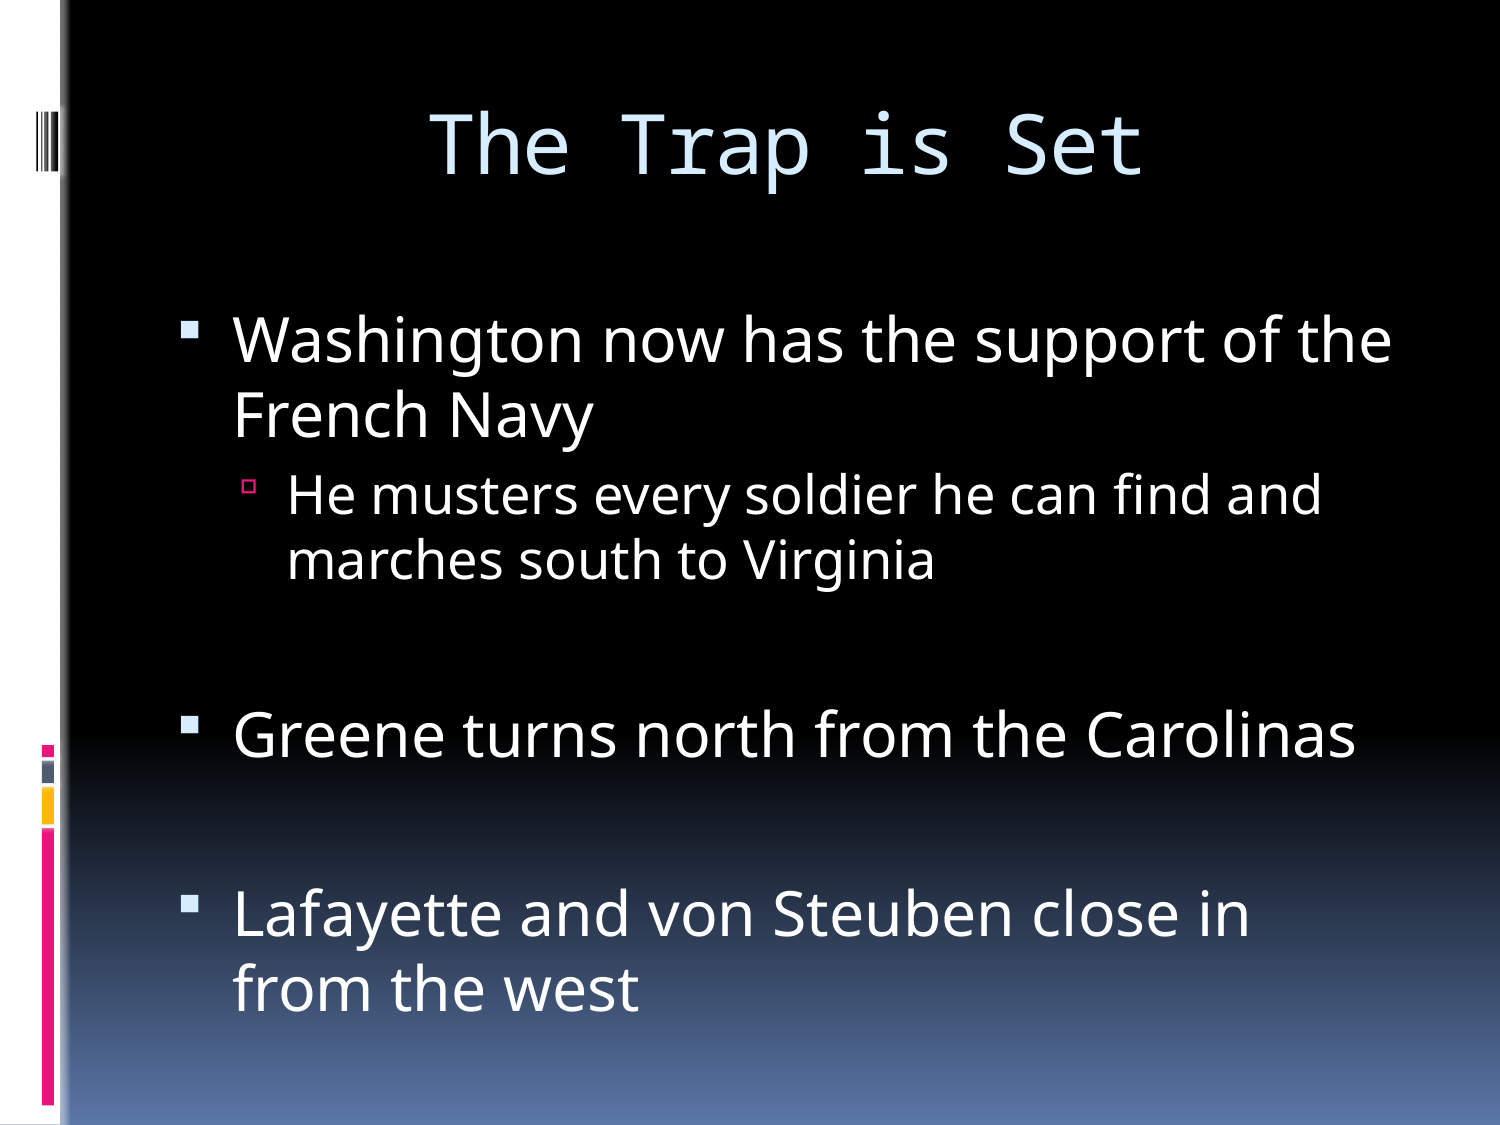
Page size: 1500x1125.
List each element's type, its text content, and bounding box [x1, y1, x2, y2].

list Washington now has the support of the French Navy He musters every soldier he can find and marches south to Virginia Greene turns north from the Carolinas Lafayette and von Steuben close in from the west [150, 292, 1425, 1043]
title The Trap is Set [150, 83, 1425, 234]
